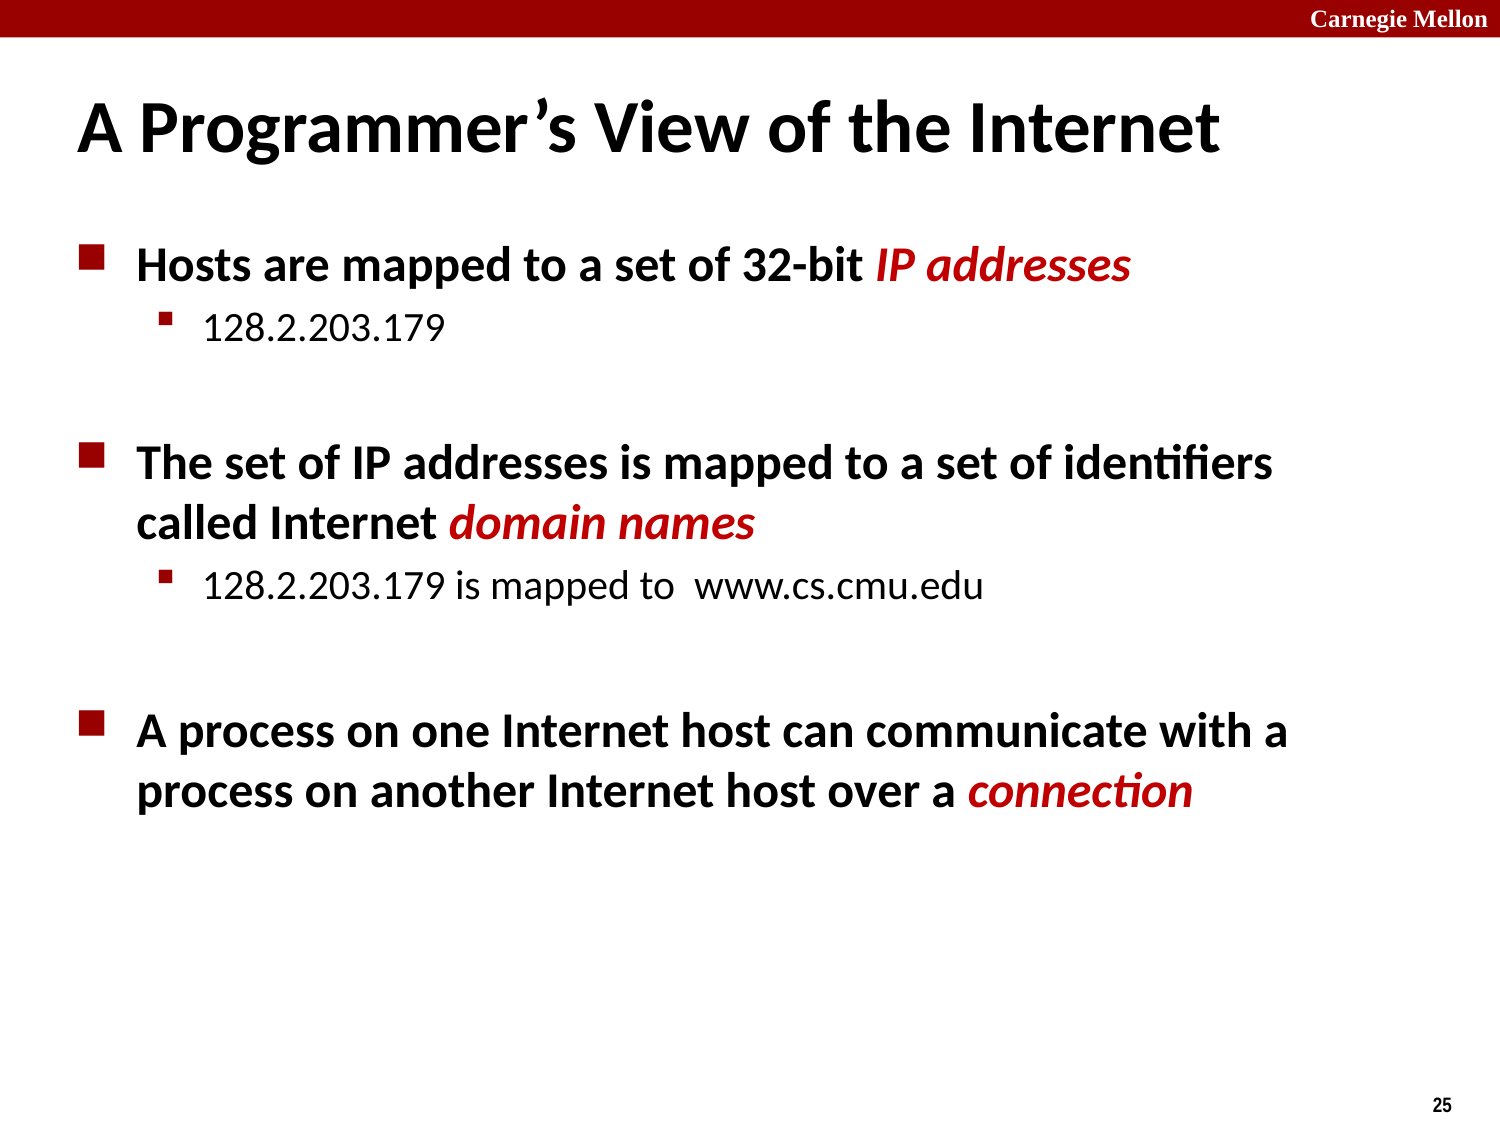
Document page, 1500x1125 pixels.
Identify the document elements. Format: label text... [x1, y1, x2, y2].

title A Programmer’s View of the Internet [62, 74, 1438, 170]
list Hosts are mapped to a set of 32-bit IP addresses 128.2.203.179 The set of IP addresses is mapped to a set of identifiers called Internet domain names 128.2.203.179 is mapped to www.cs.cmu.edu A process on one Internet host can communicate with a process on another Internet host over a connection [64, 223, 1361, 1040]
